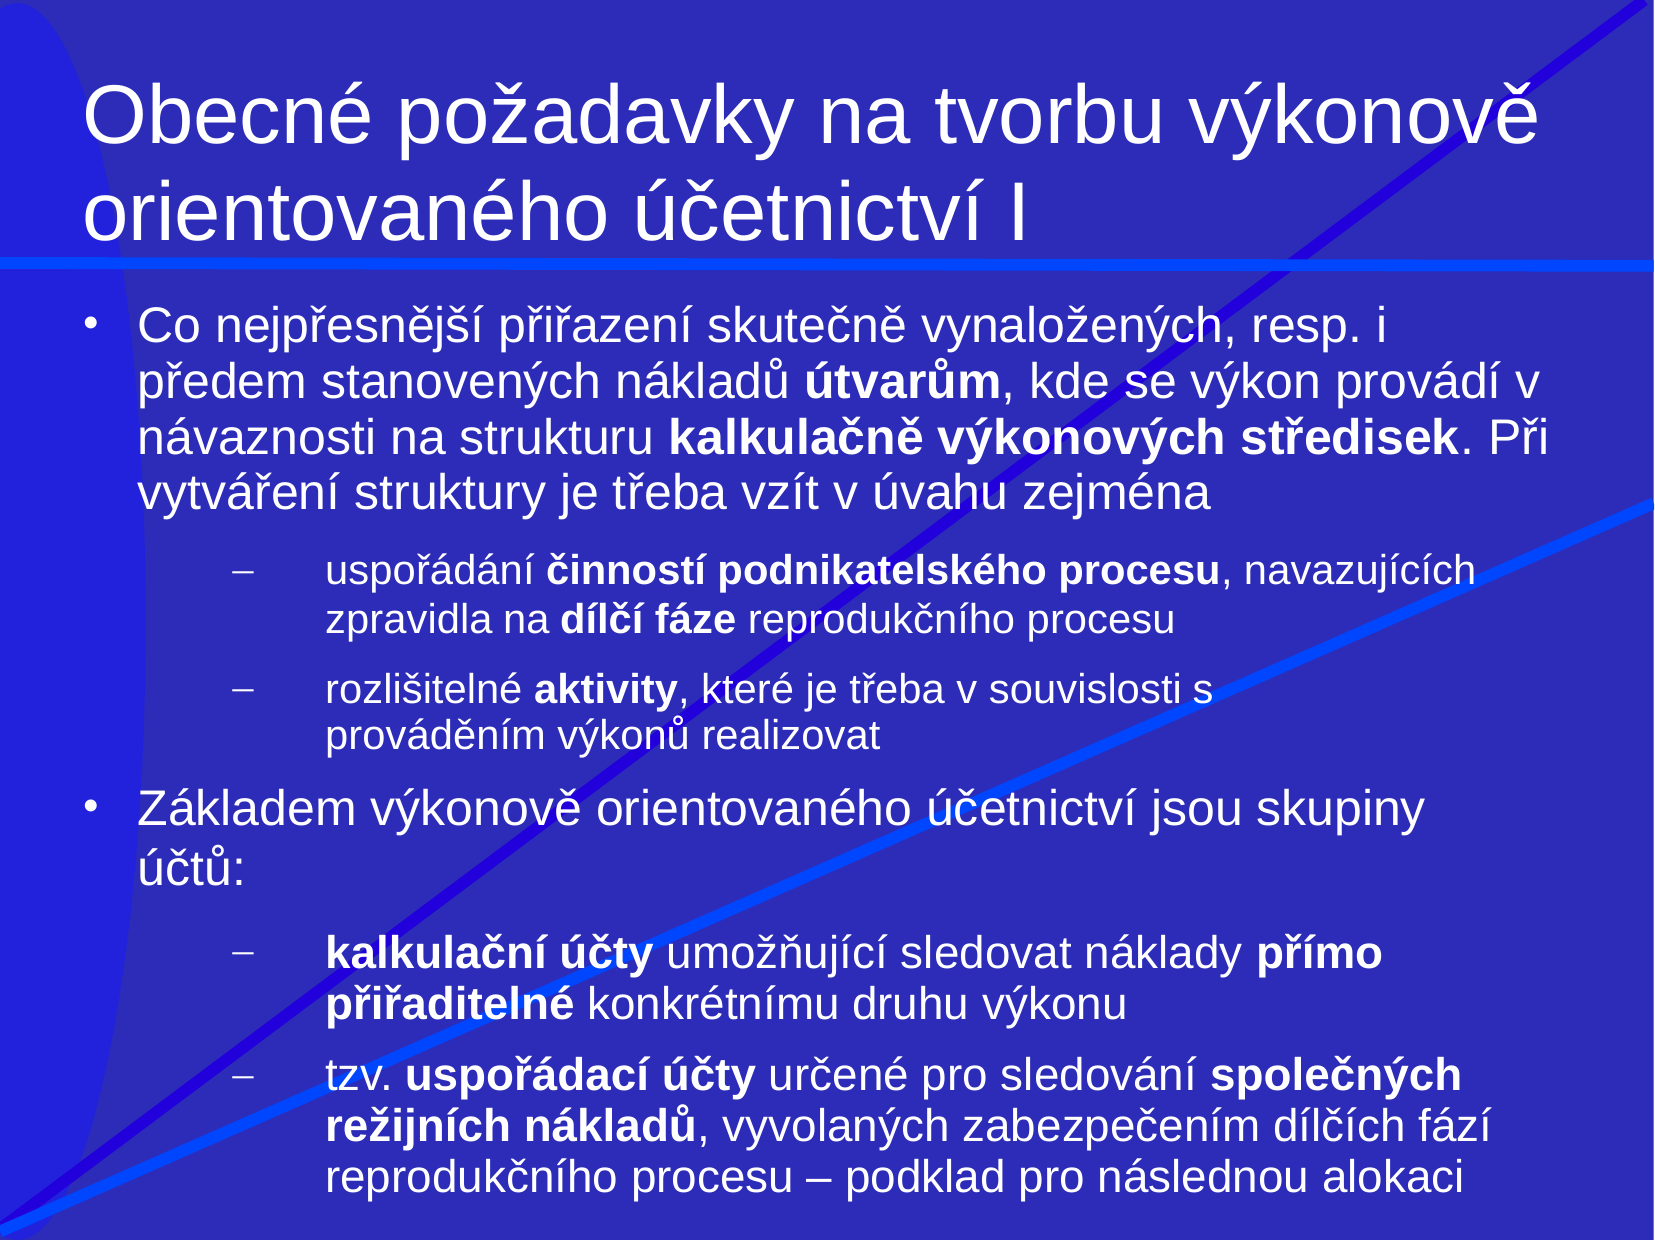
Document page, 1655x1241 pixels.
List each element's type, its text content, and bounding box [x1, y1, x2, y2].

title Obecné požadavky na tvorbu výkonově orientovaného účetnictví I [80, 64, 1574, 272]
text_box Co nejpřesnější přiřazení skutečně vynaložených, resp. i předem stanovených nákladů útvarům, kde se výkon provádí v návaznosti na strukturu kalkulačně výkonových středisek. Při vytváření struktury je třeba vzít v úvahu zejména uspořádání činností podnikatelského procesu, navazujících zpravidla na dílčí fáze reprodukčního procesu rozlišitelné aktivity, které je třeba v souvislosti s prováděním výkonů realizovat Základem výkonově orientovaného účetnictví jsou skupiny účtů: kalkulační účty umožňující sledovat náklady přímo přiřaditelné konkrétnímu druhu výkonu tzv. uspořádací účty určené pro sledování společných režijních nákladů, vyvolaných zabezpečením dílčích fází reprodukčního procesu – podklad pro následnou alokaci [80, 296, 1553, 1204]
